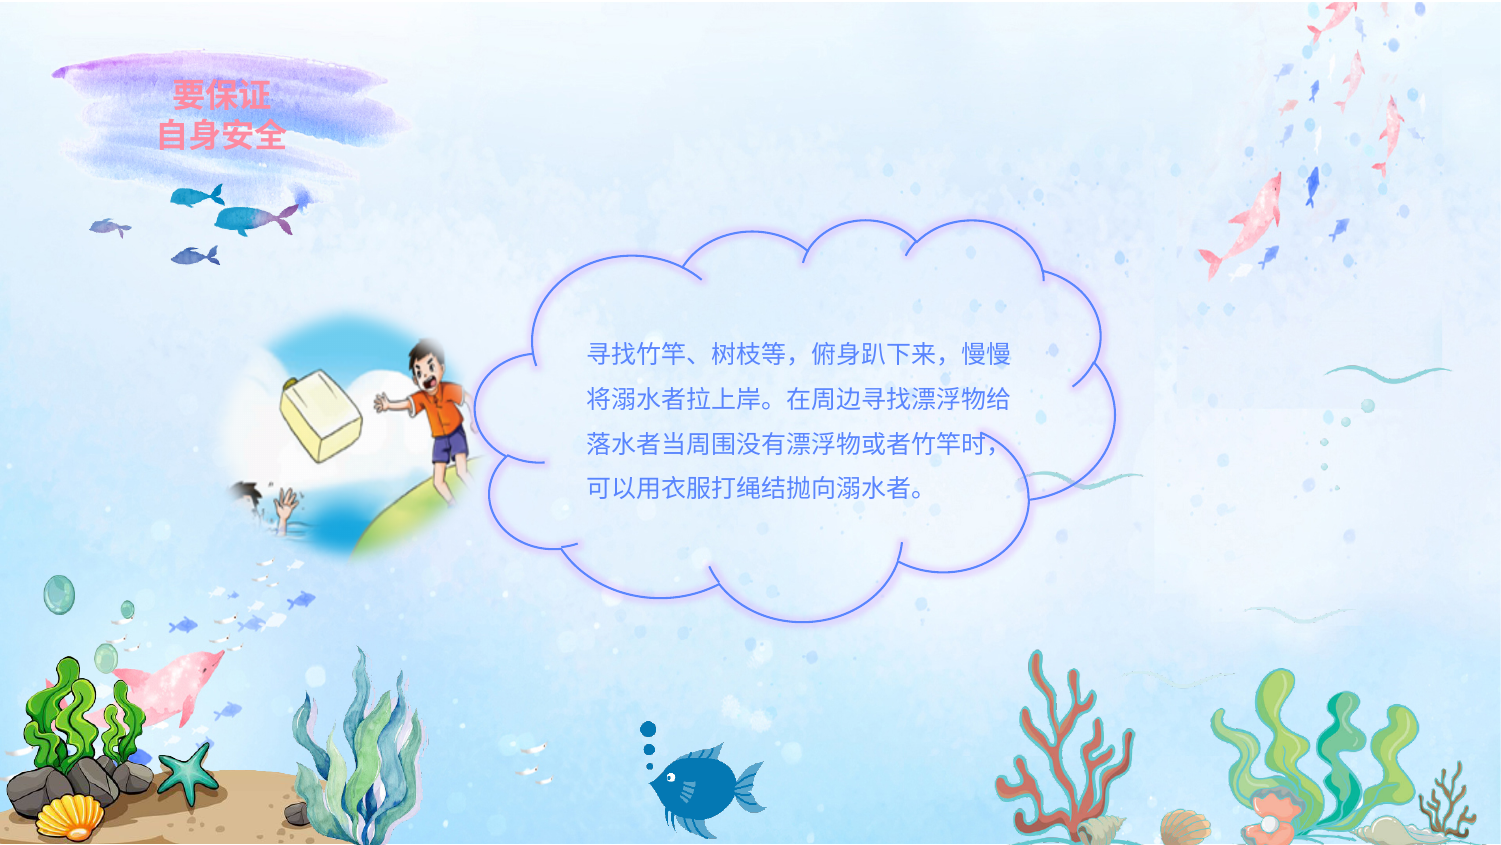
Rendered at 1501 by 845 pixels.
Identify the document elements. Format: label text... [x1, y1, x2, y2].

picture [0, 2, 1501, 845]
text_box 寻找竹竿、树枝等，俯身趴下来，慢慢将溺水者拉上岸。在周边寻找漂浮物给落水者当周围没有漂浮物或者竹竿时，可以用衣服打绳结抛向溺水者。 [571, 316, 1039, 556]
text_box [47, 48, 413, 380]
text_box [496, 219, 1117, 624]
